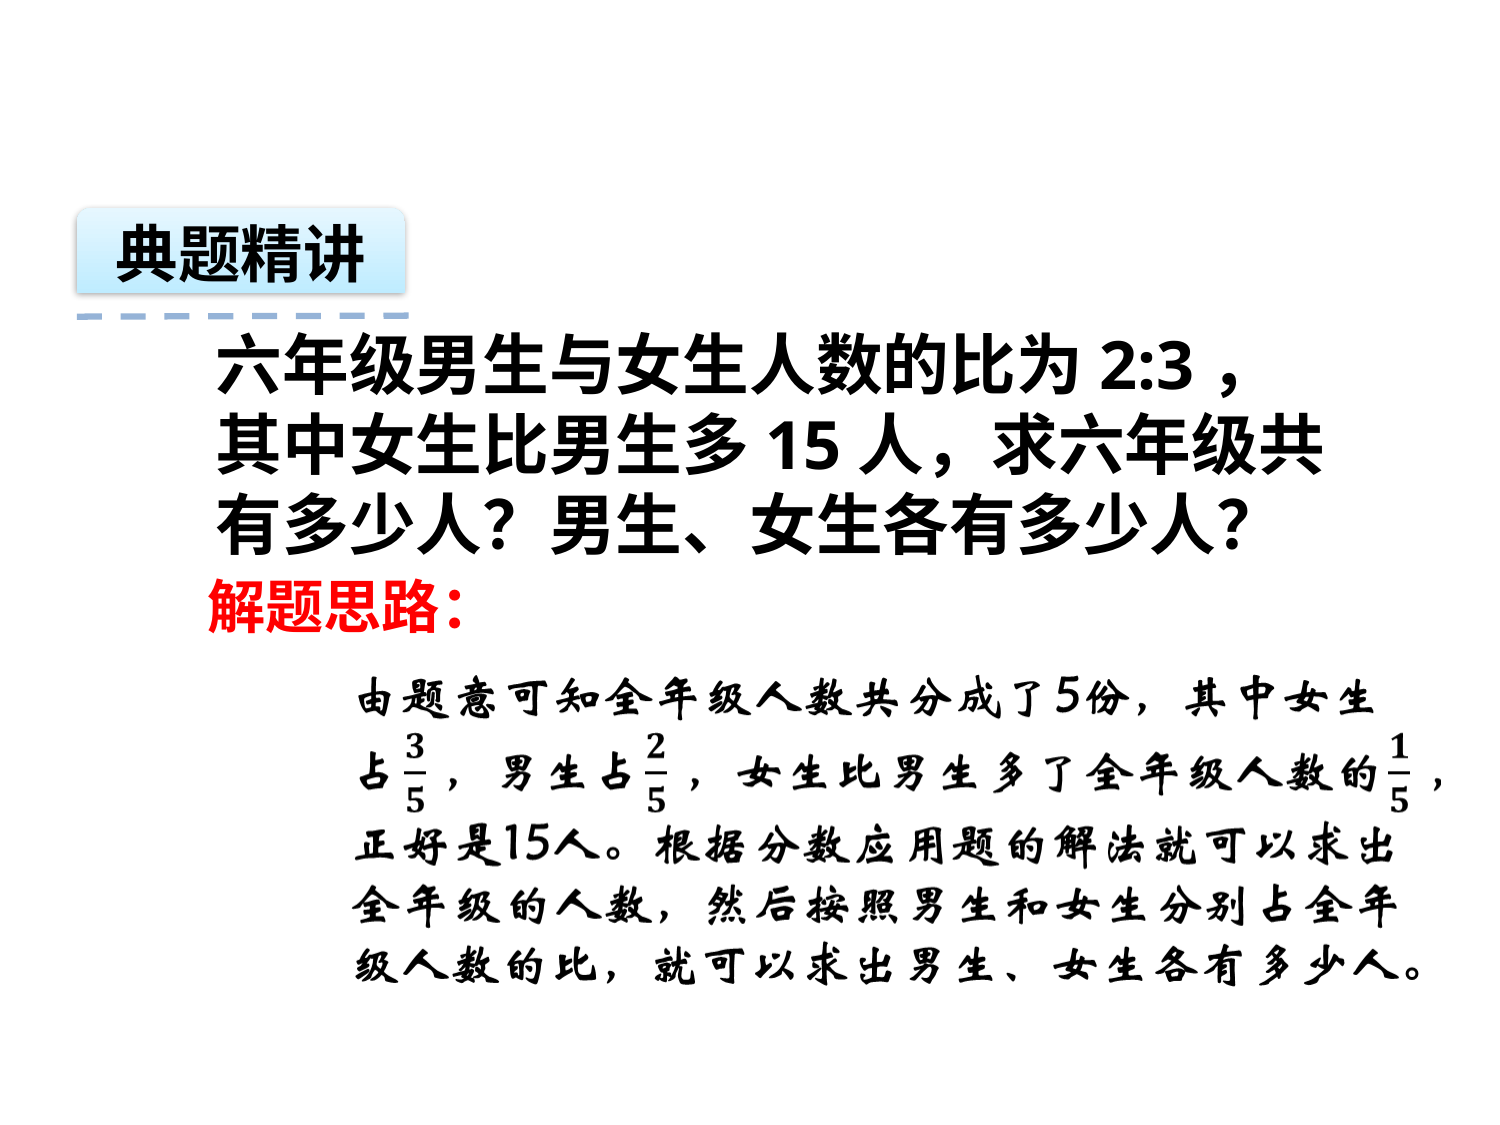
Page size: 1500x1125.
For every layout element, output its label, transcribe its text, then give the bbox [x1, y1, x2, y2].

text_box 解题思路： [192, 562, 476, 648]
text_box [334, 658, 1441, 1004]
text_box 典题精讲 [76, 207, 406, 294]
text_box 六年级男生与女生人数的比为2:3，其中女生比男生多15人，求六年级共有多少人？男生、女生各有多少人？ [200, 315, 1347, 571]
